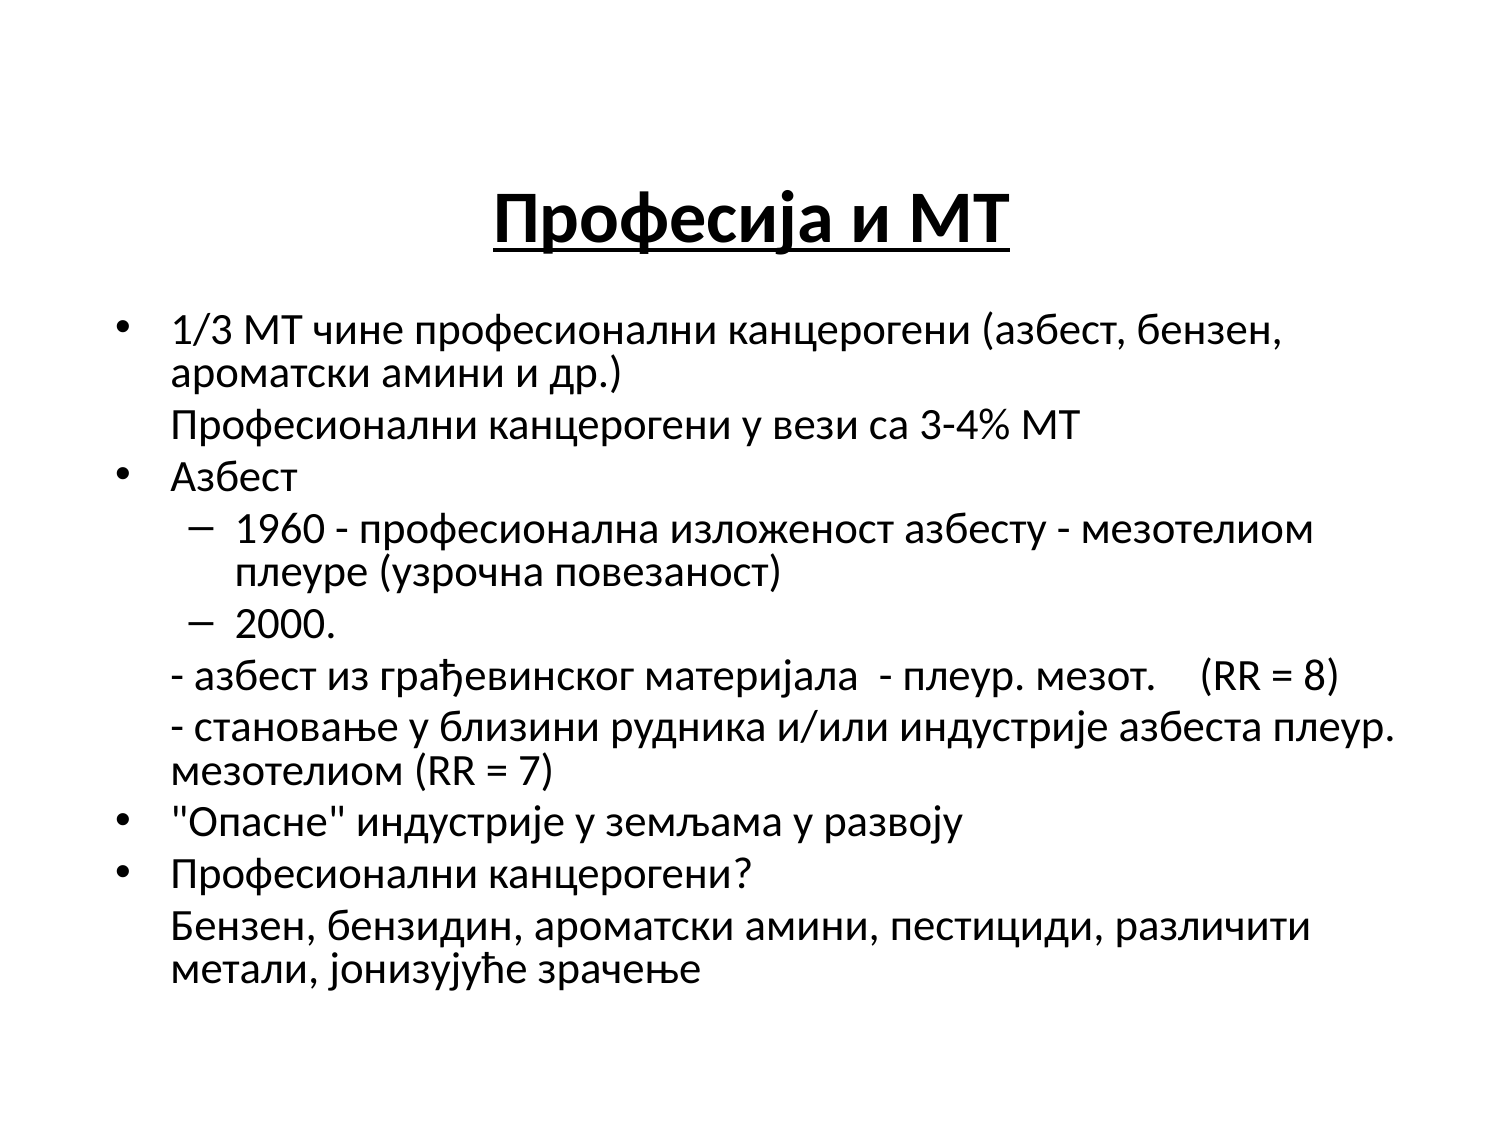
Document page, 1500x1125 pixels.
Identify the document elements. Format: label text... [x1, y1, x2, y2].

list 1/3 МТ чине професионални канцерогени (азбест, бензен, ароматски амини и др.) Професионални канцерогени у вези са 3-4% МТ Азбест 1960 - професионална изложеност азбесту - мезотелиом плеуре (узрочна повезаност) 2000. - азбест из грађевинског материјала - плеур. мезот. (RR = 8) - становање у близини рудника и/или индустрије азбеста плеур. мезотелиом (RR = 7) "Опасне" индустрије у земљама у развоју Професионални канцерогени? Бензен, бензидин, ароматски амини, пестициди, различити метали, јонизујуће зрачење [100, 302, 1451, 1045]
title Професија и МТ [76, 160, 1427, 266]
